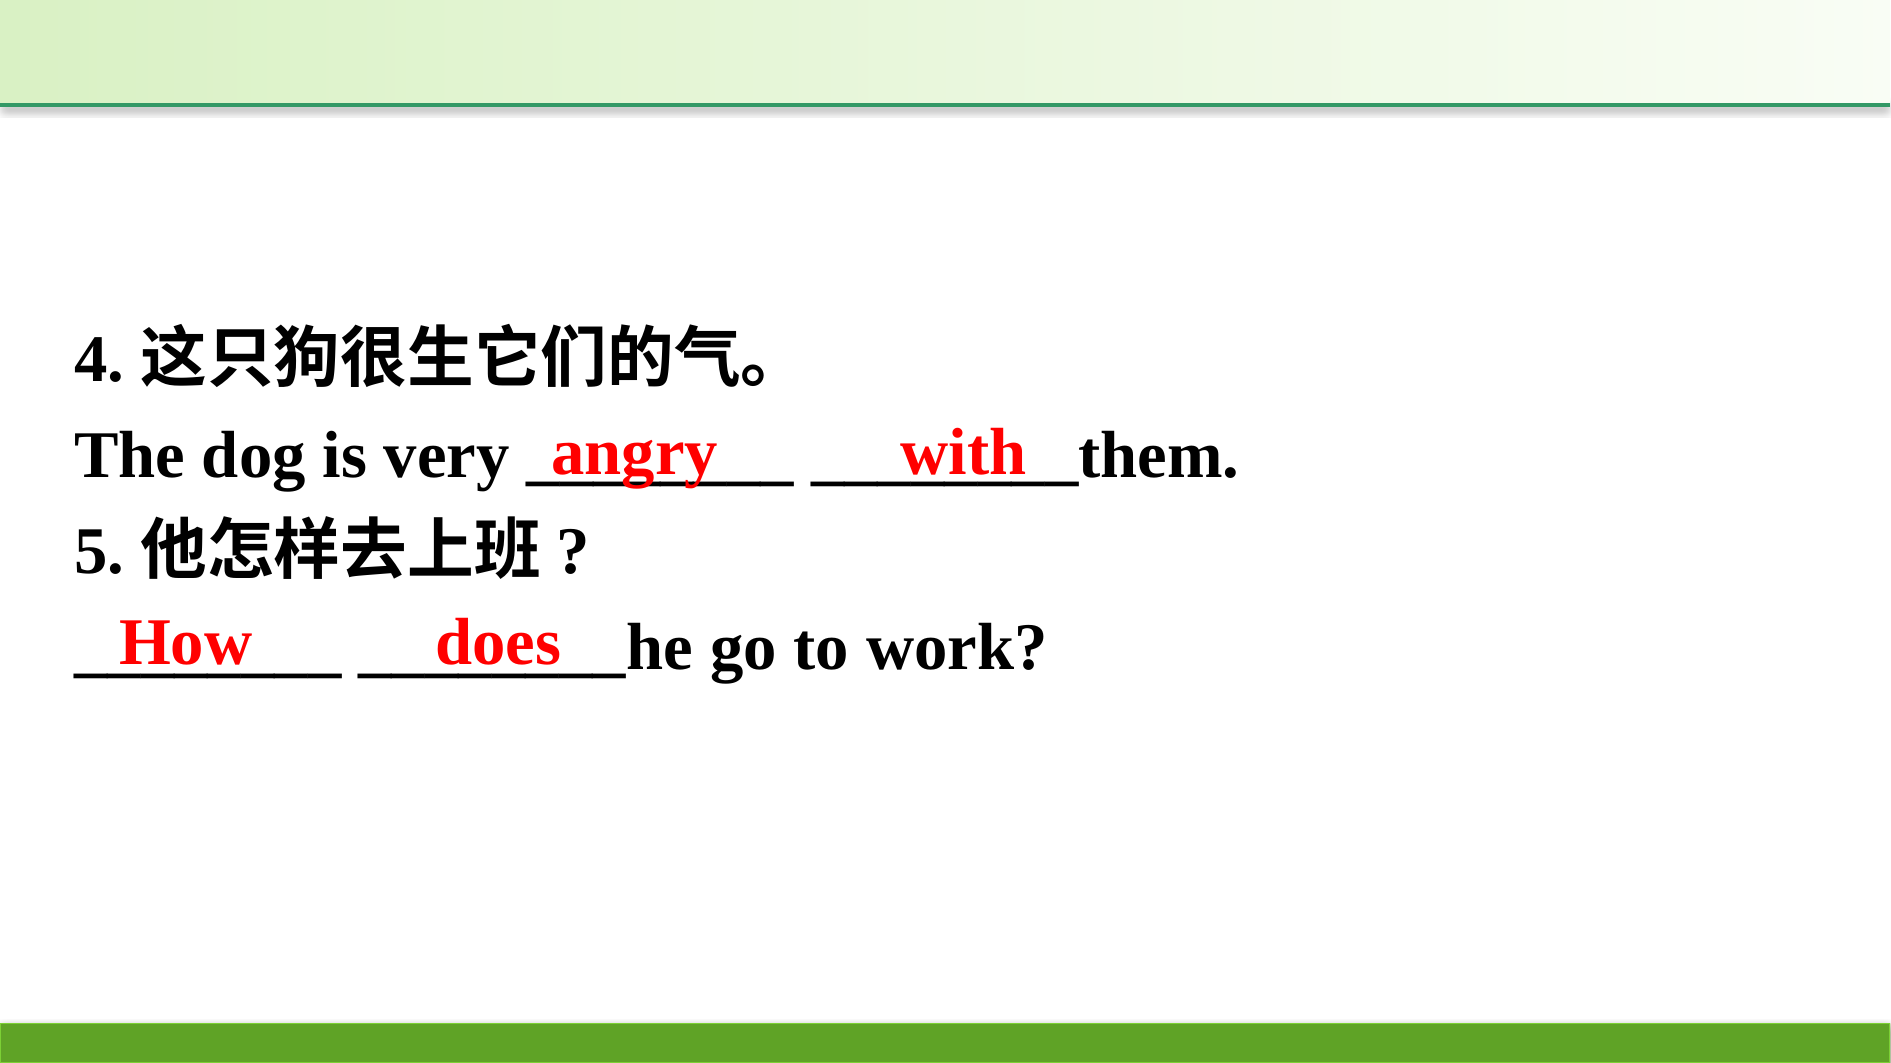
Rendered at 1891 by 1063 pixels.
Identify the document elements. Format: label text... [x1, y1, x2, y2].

text_box How does [104, 590, 577, 686]
text_box 4.这只狗很生它们的气。 The dog is very ________ ________them. 5.他怎样去上班? ________ ________he go to work? [59, 291, 1833, 690]
text_box angry with [536, 400, 1042, 495]
